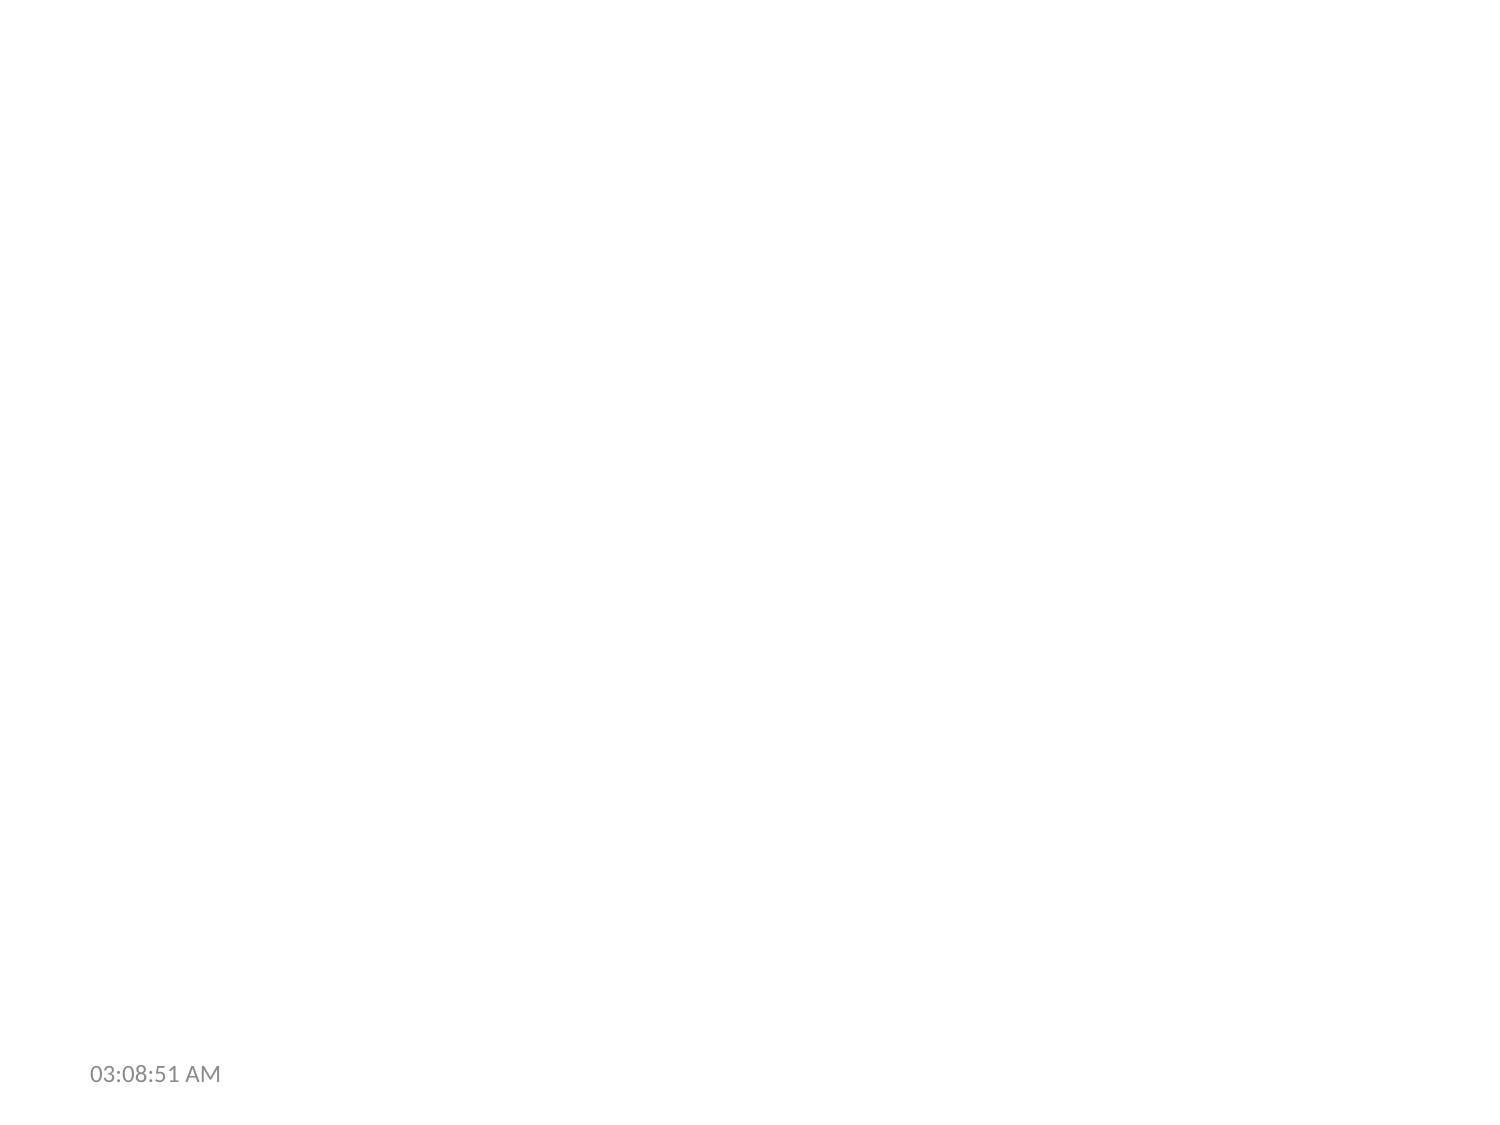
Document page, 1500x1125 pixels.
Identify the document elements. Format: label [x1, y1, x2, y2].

slide_number [75, 1042, 425, 1103]
